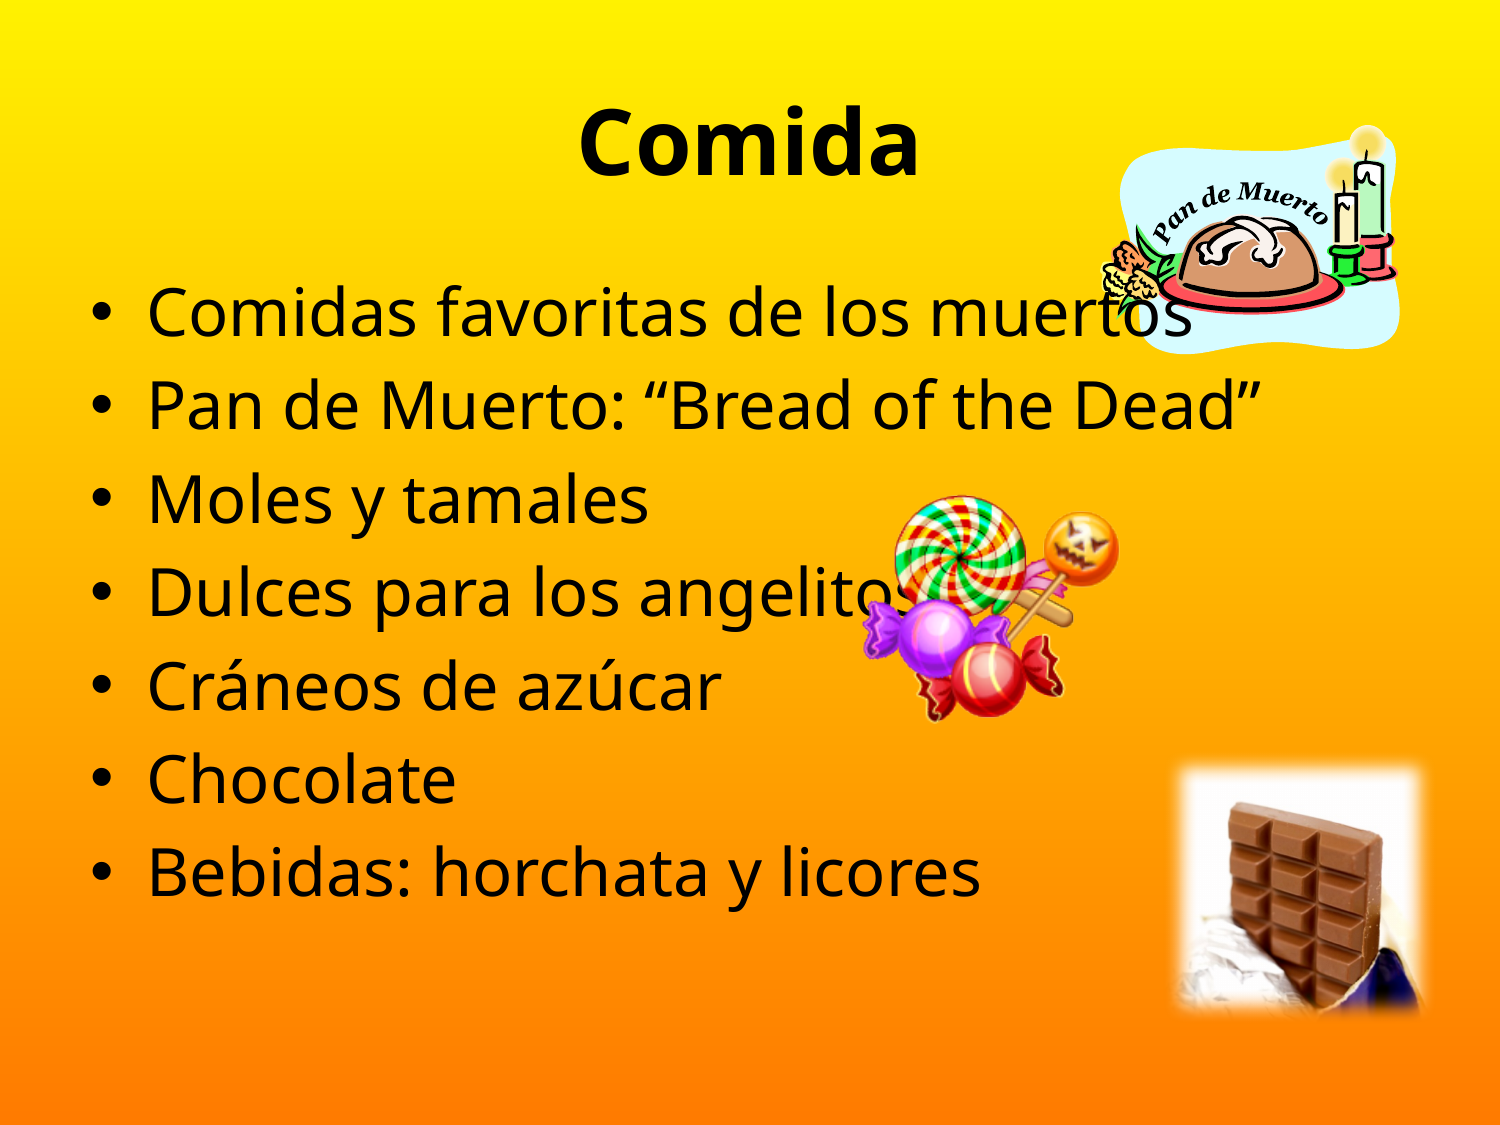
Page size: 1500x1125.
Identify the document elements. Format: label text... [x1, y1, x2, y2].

list Comidas favoritas de los muertos Pan de Muerto: “Bread of the Dead” Moles y tamales Dulces para los angelitos Cráneos de azúcar Chocolate Bebidas: horchata y licores [75, 262, 1425, 1005]
picture [849, 474, 1132, 757]
picture [1099, 124, 1401, 357]
title Comida [75, 45, 1425, 233]
picture [1162, 749, 1438, 1026]
